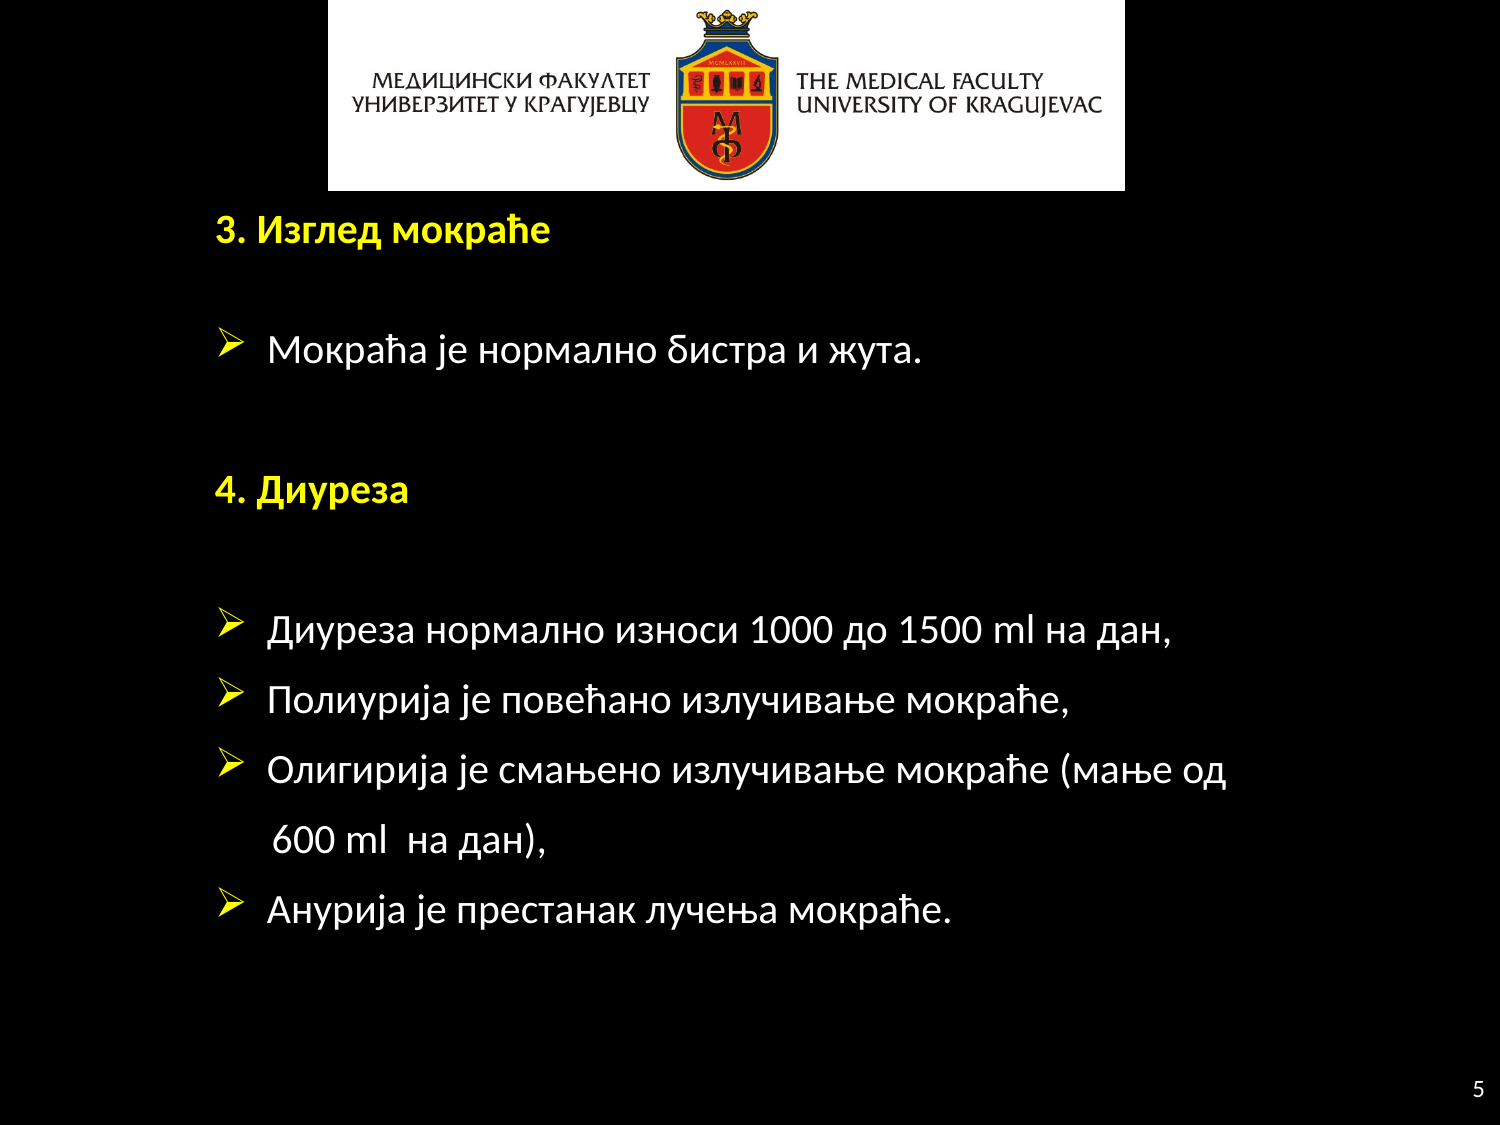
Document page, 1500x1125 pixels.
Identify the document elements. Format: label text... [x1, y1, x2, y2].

picture [328, 0, 1125, 174]
text_box 3. Изглед мокраће Мокраћа је нормално бистра и жута. 4. Диуреза Диуреза нормално износи 1000 до 1500 ml на дан, Полиурија је повећано излучивање мокраће, Олигирија је смањено излучивање мокраће (мање од 600 ml на дан), Анурија је престанак лучења мокраће. [199, 174, 1413, 940]
slide_number 5 [1187, 1050, 1500, 1125]
